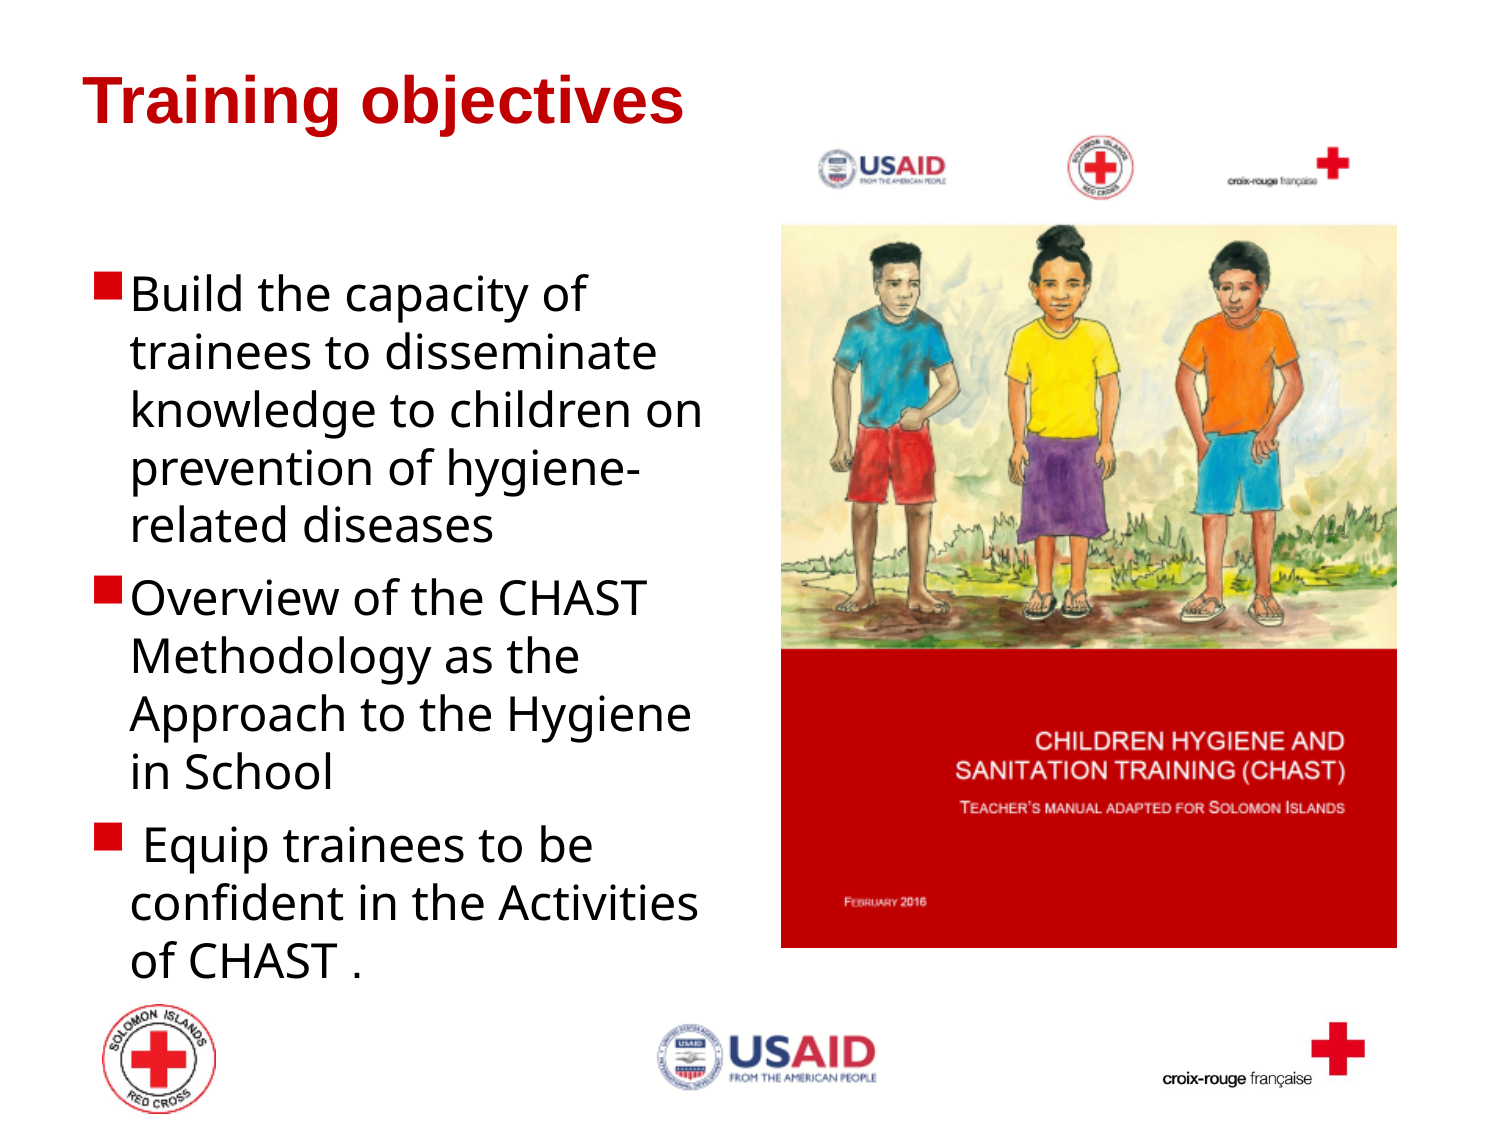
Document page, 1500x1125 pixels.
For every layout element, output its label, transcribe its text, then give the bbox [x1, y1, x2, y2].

picture [780, 133, 1397, 949]
list Build the capacity of trainees to disseminate knowledge to children on prevention of hygiene-related diseases Overview of the CHAST Methodology as the Approach to the Hygiene in School Equip trainees to be confident in the Activities of CHAST . [74, 255, 727, 1006]
picture [626, 1004, 908, 1114]
picture [1145, 1004, 1382, 1105]
picture [102, 1006, 216, 1114]
title Training objectives [76, 51, 1421, 240]
